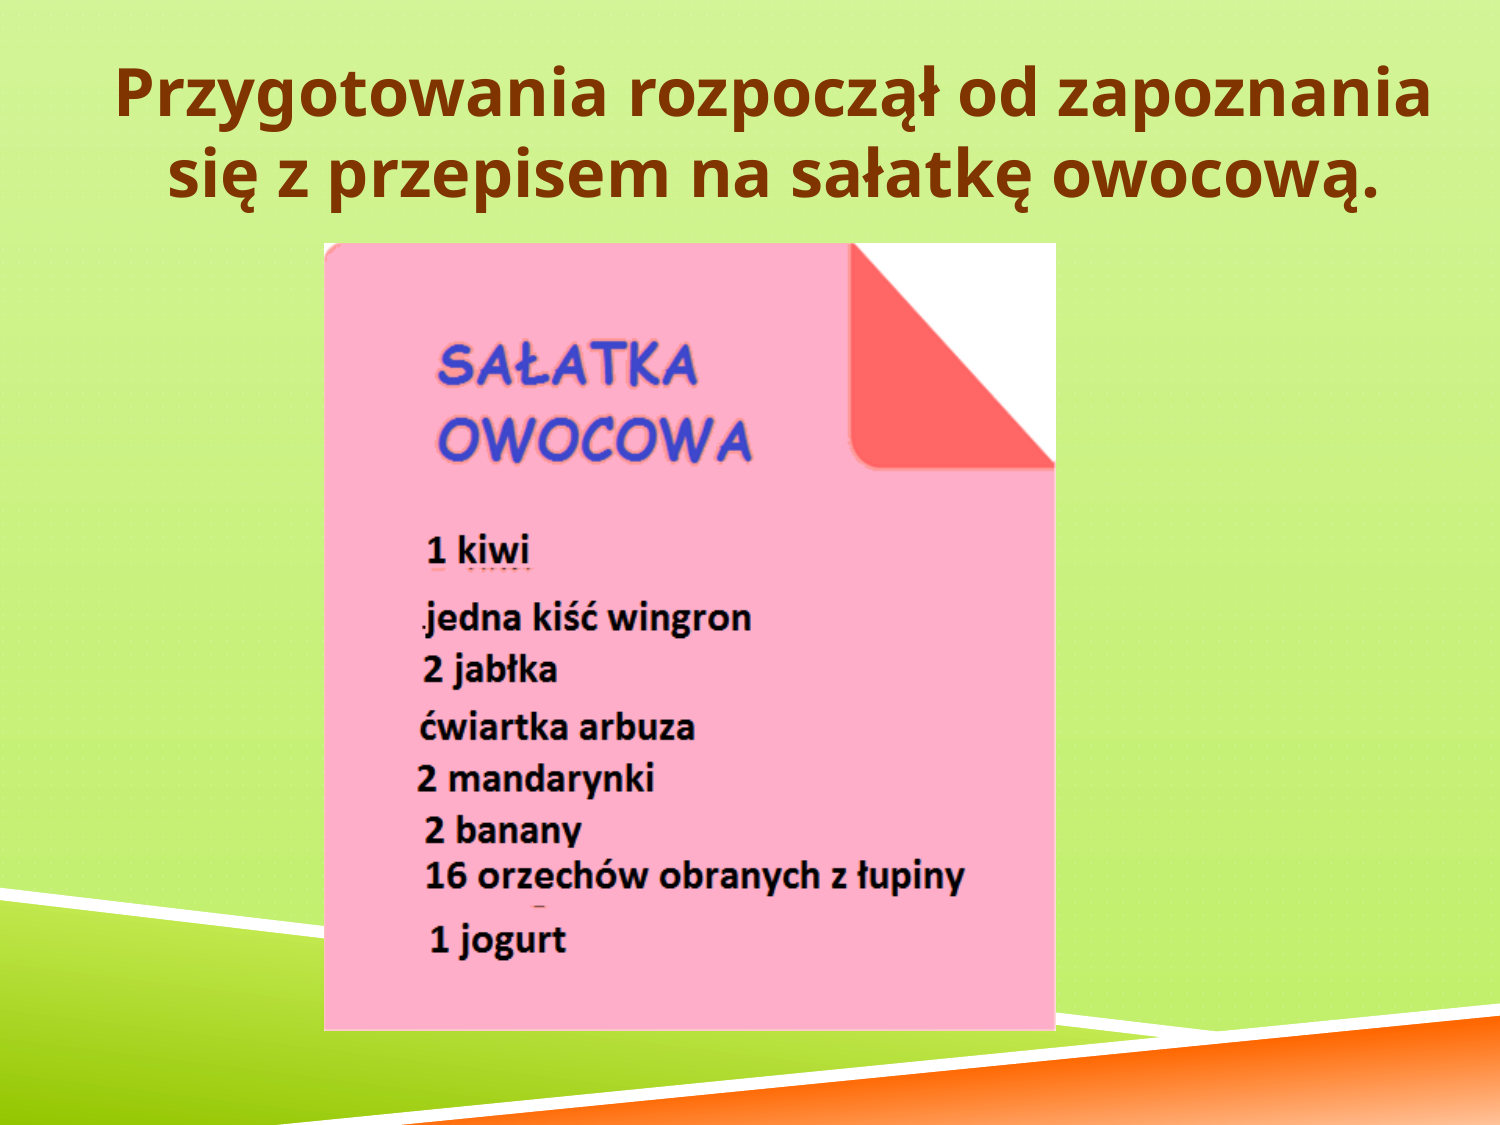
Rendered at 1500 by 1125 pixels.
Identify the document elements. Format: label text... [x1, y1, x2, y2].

picture [324, 243, 1057, 1032]
list Przygotowania rozpoczął od zapoznania się z przepisem na sałatkę owocową. [101, 42, 1436, 303]
